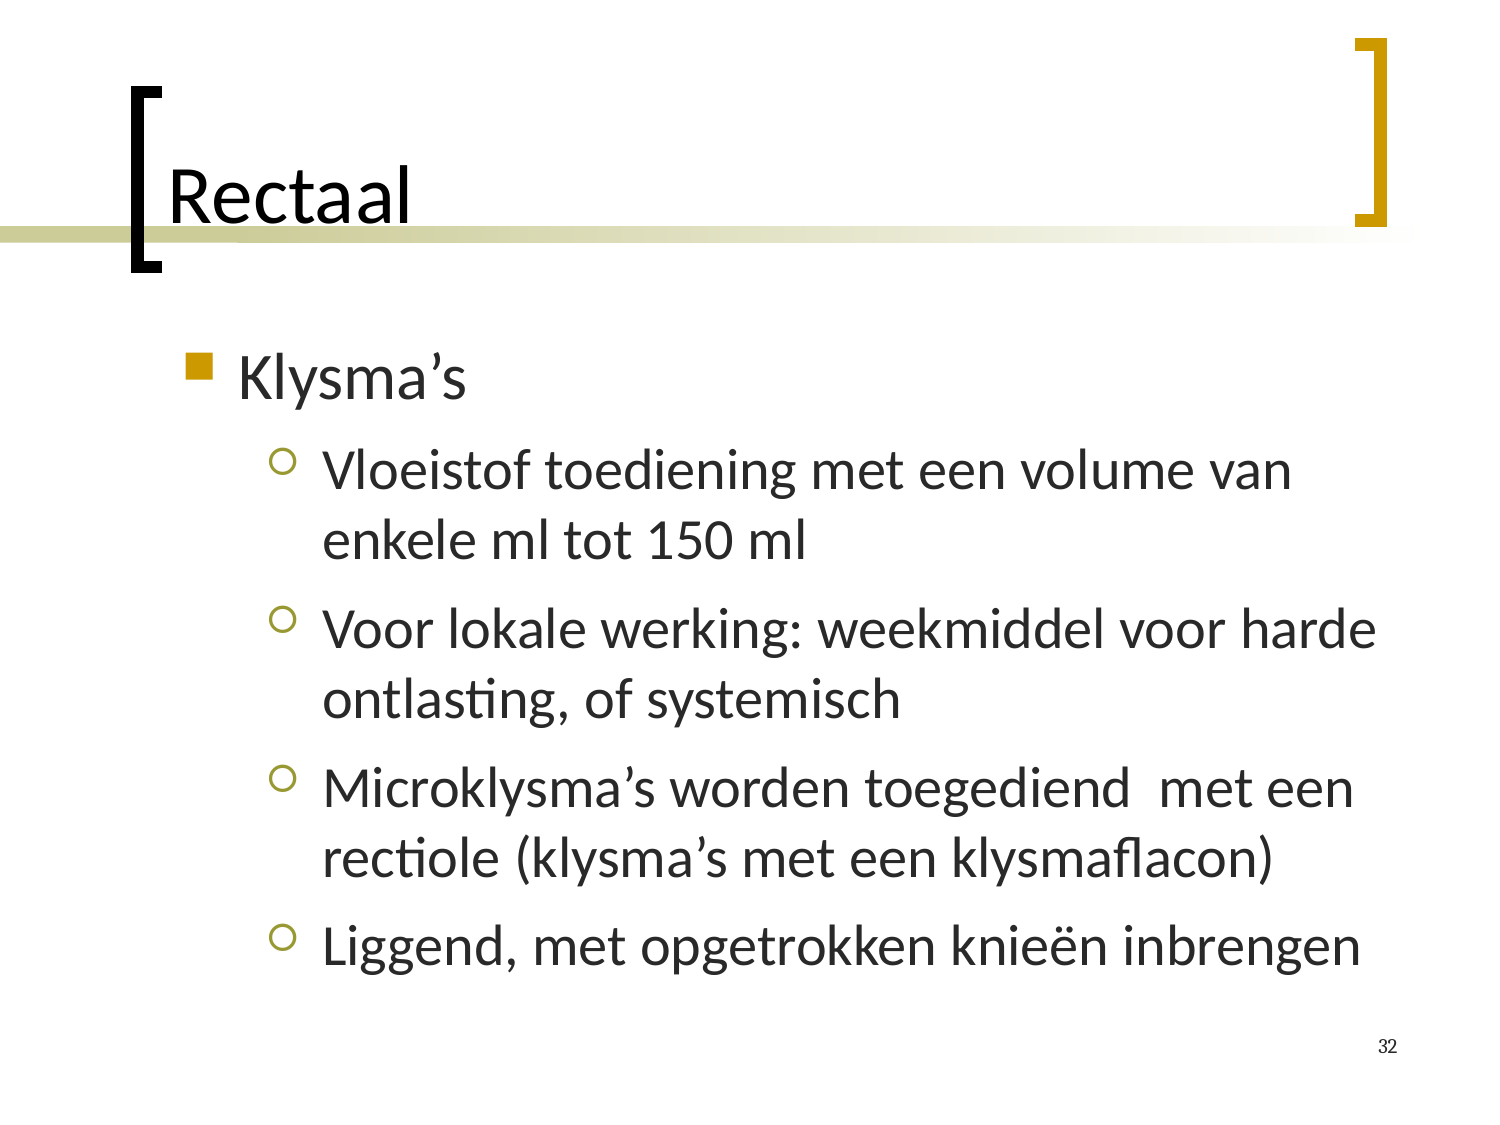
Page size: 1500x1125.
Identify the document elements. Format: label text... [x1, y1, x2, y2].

list Klysma’s Vloeistof toediening met een volume van enkele ml tot 150 ml Voor lokale werking: weekmiddel voor harde ontlasting, of systemisch Microklysma’s worden toegediend met een rectiole (klysma’s met een klysmaflacon) Liggend, met opgetrokken knieën inbrengen [155, 324, 1413, 1000]
slide_number 32 [1099, 1024, 1413, 1101]
title Rectaal [152, 15, 1328, 248]
